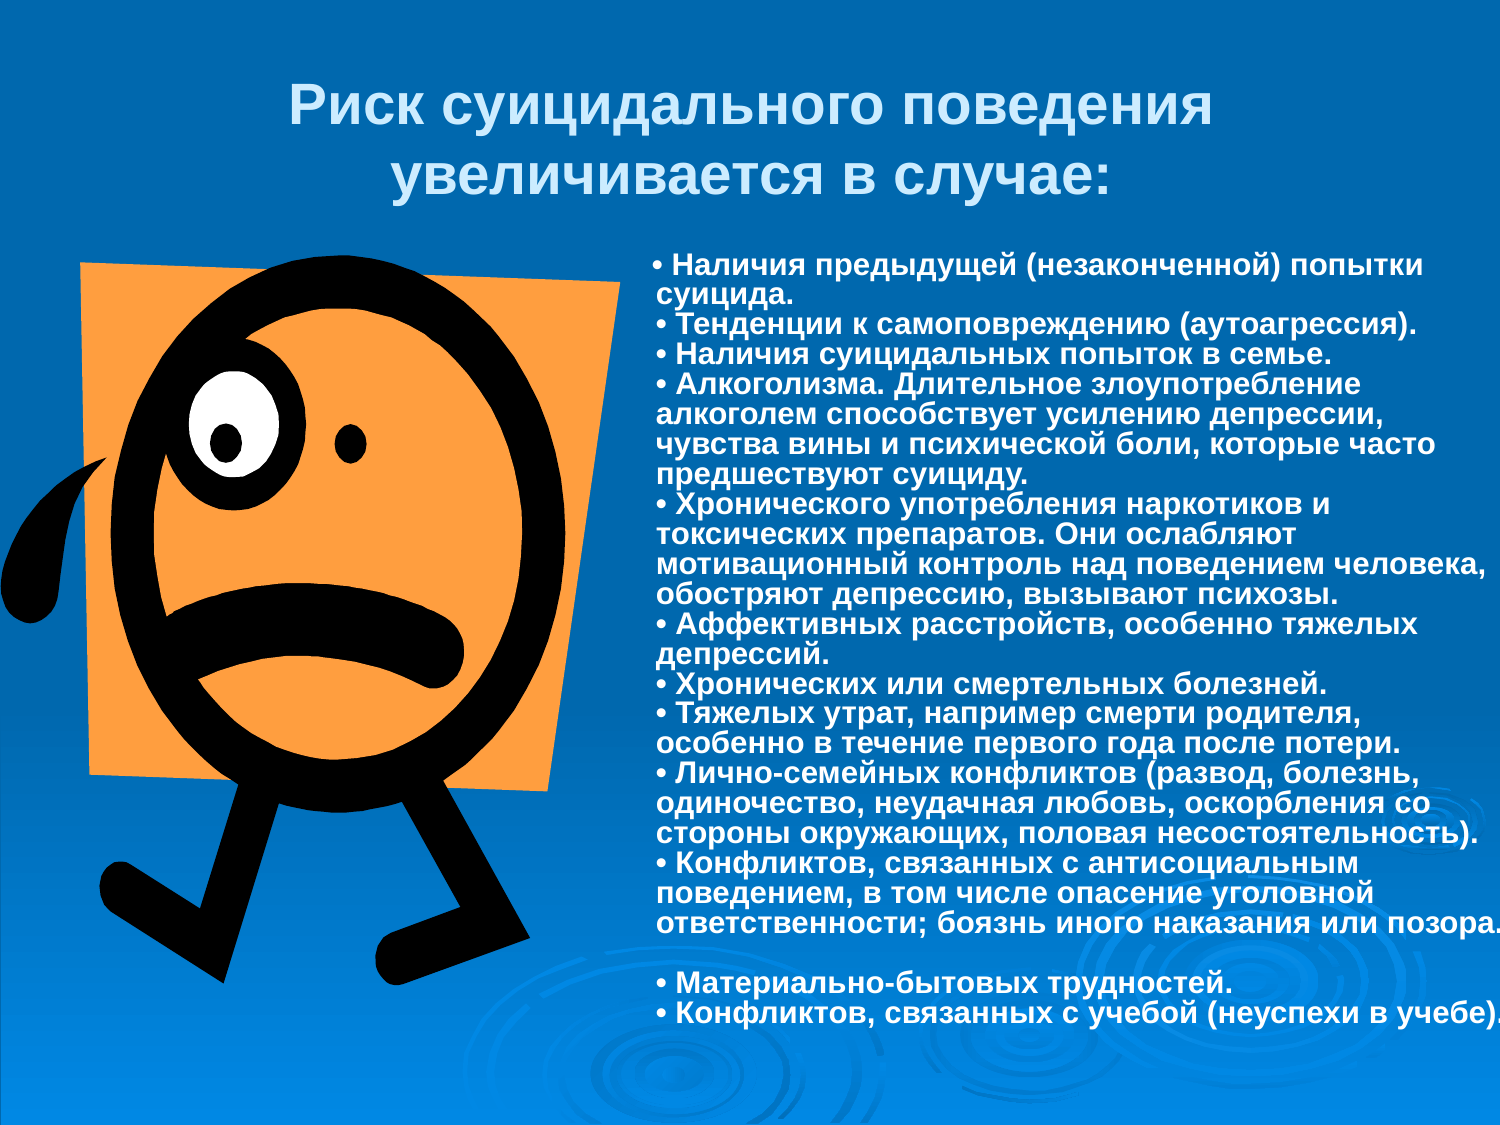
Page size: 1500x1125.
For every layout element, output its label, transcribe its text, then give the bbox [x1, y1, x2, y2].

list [0, 255, 621, 988]
list • Наличия предыдущей (незаконченной) попытки суицида. • Тенденции к самоповреждению (аутоагрессия). • Наличия суицидальных попыток в семье. • Алкоголизма. Длительное злоупотребление алкоголем способствует усилению депрессии, чувства вины и психической боли, которые часто предшествуют суициду. • Хронического употребления наркотиков и токсических препаратов. Они ослабляют мотивационный контроль над поведением человека, обостряют депрессию, вызывают психозы. • Аффективных расстройств, особенно тяжелых депрессий. • Хронических или смертельных болезней. • Тяжелых утрат, например смерти родителя, особенно в течение первого года после потери. • Лично-семейных конфликтов (развод, болезнь, одиночество, неудачная любовь, оскорбления со стороны окружающих, половая несостоятельность). • Конфликтов, связанных с антисоциальным поведением, в том числе опасение уголовной ответственности; боязнь иного наказания или позора. • Материально-бытовых трудностей. • Конфликтов, связанных с учебой (неуспехи в учебе). [584, 243, 1500, 1125]
title Риск суицидального поведения увеличивается в случае: [52, 42, 1451, 230]
